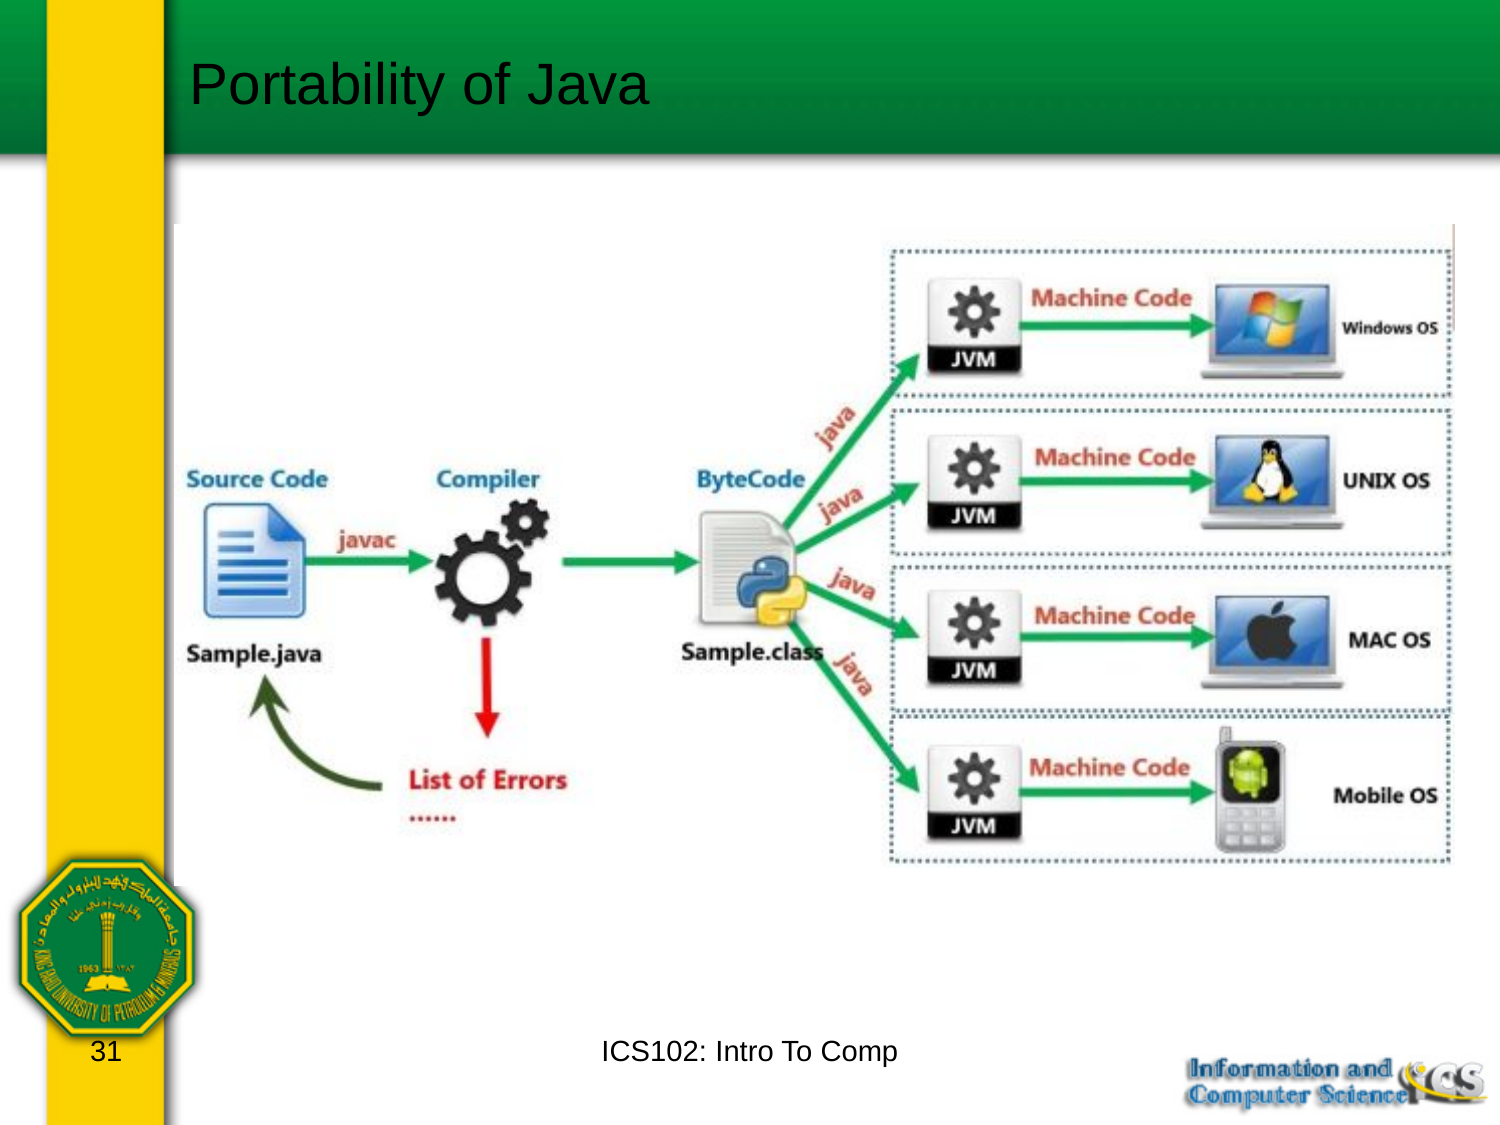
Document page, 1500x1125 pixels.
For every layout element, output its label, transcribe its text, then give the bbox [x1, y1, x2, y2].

footer ICS102: Intro To Comp [512, 1024, 988, 1103]
picture [0, 0, 1500, 1125]
text_box Portability of Java [174, 24, 738, 138]
slide_number 31 [74, 1024, 426, 1103]
